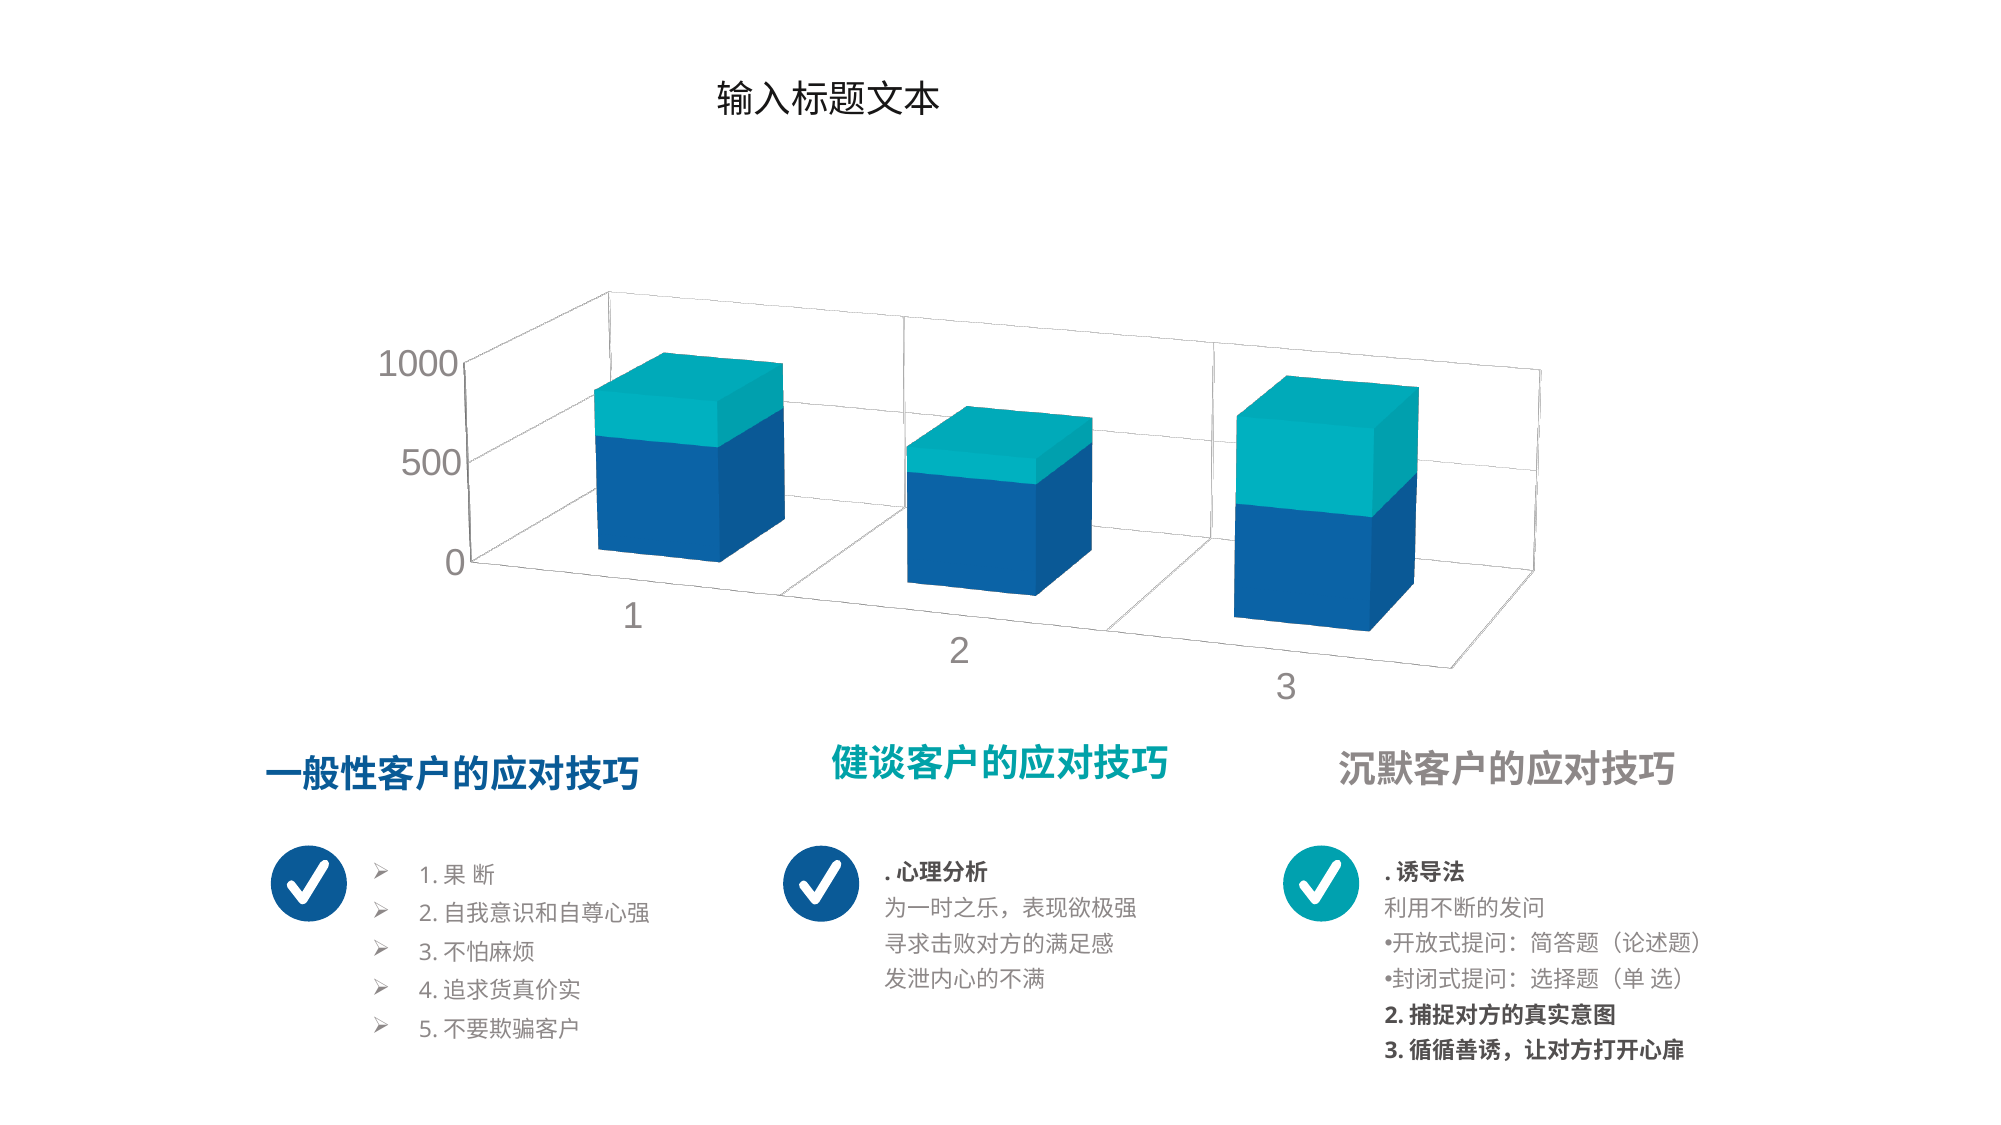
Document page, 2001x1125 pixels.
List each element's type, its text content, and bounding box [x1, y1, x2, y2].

text_box 输入标题文本 [701, 67, 1300, 128]
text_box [270, 840, 775, 1049]
text_box 健谈客户的应对技巧 [612, 718, 1388, 792]
text_box 沉默客户的应对技巧 [1323, 724, 1871, 798]
text_box 一般性客户的应对技巧 [109, 729, 655, 803]
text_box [1283, 840, 1787, 1072]
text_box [783, 840, 1283, 1000]
chart [178, 283, 1769, 709]
